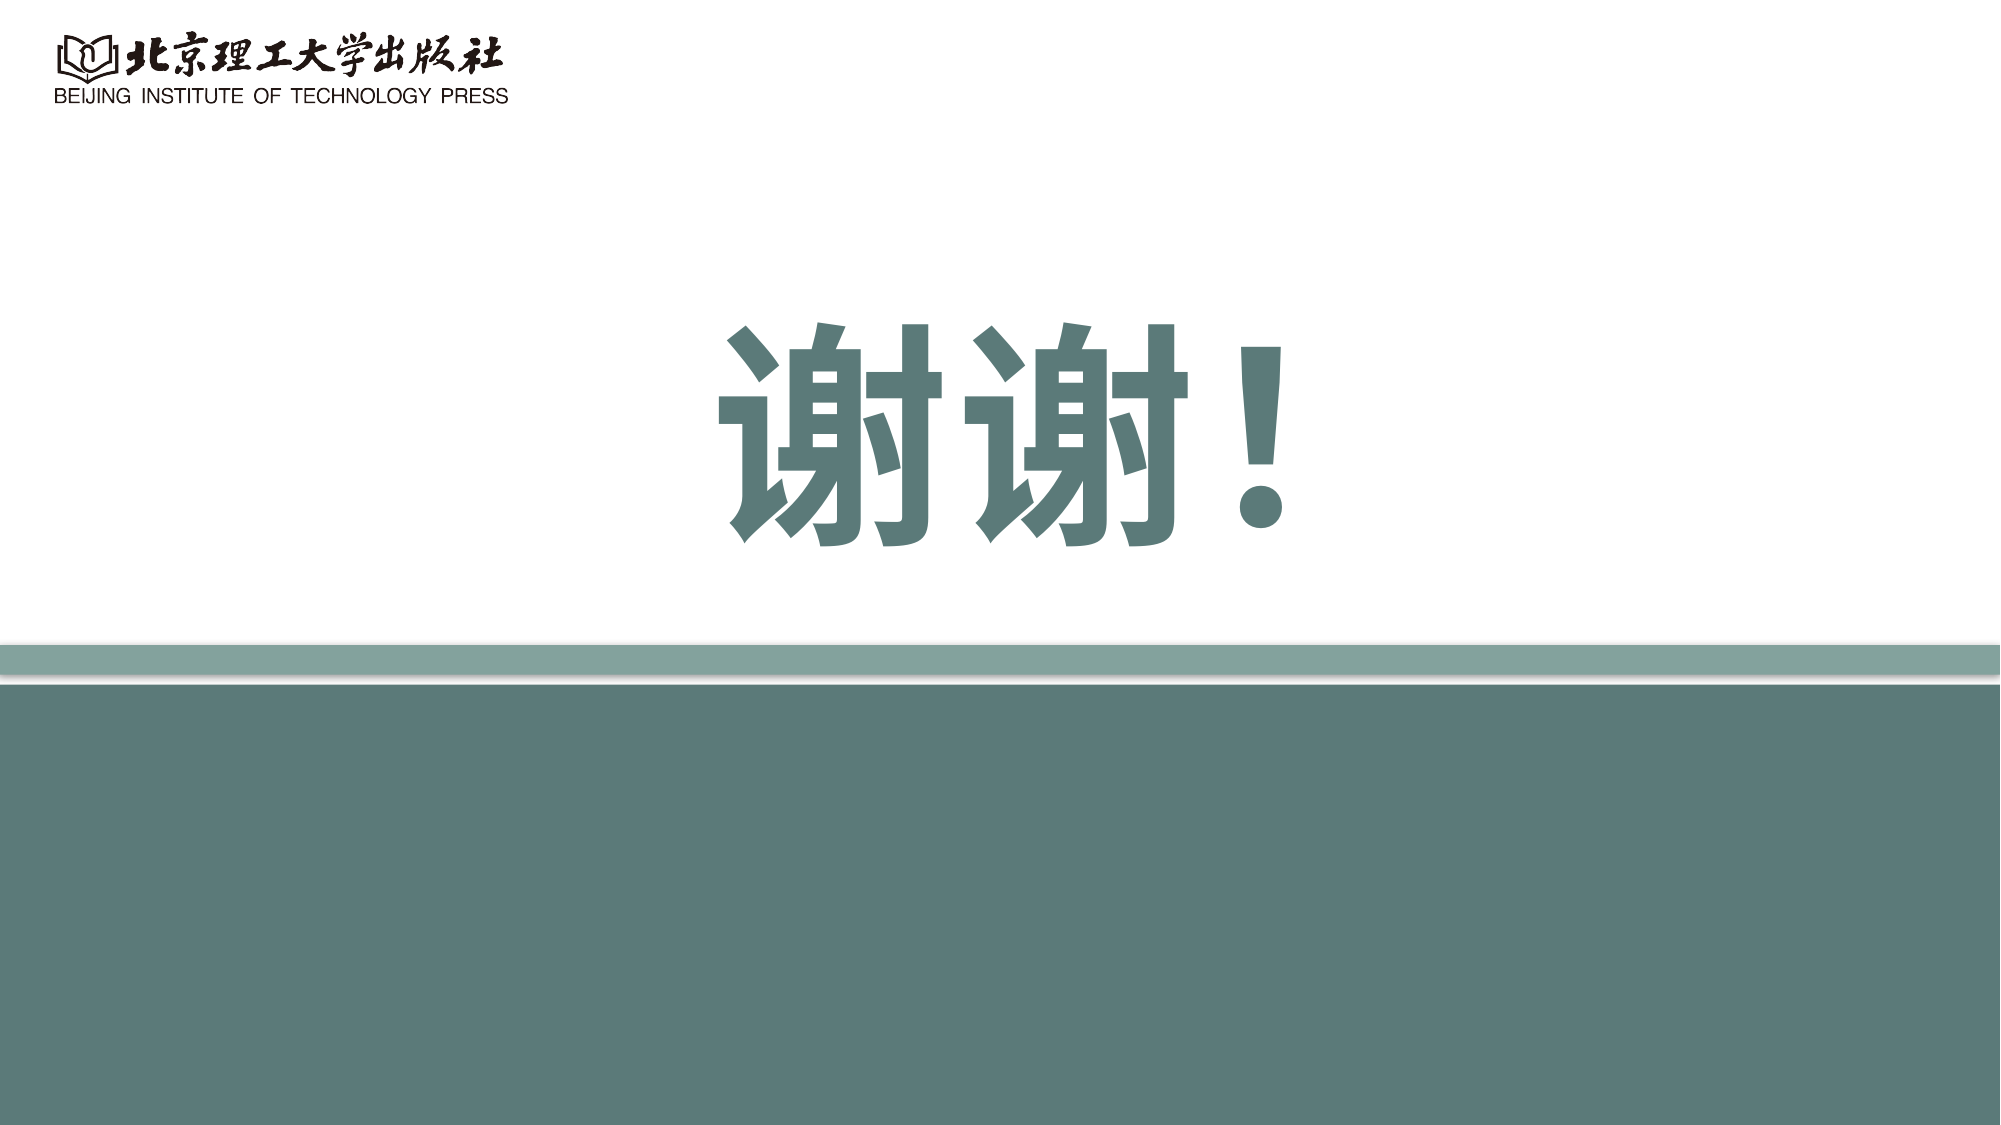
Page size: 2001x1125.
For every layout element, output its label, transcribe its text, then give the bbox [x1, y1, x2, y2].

text_box [0, 644, 2000, 676]
picture [55, 30, 508, 104]
text_box 谢谢！ [696, 278, 1457, 582]
text_box [0, 684, 2000, 1125]
